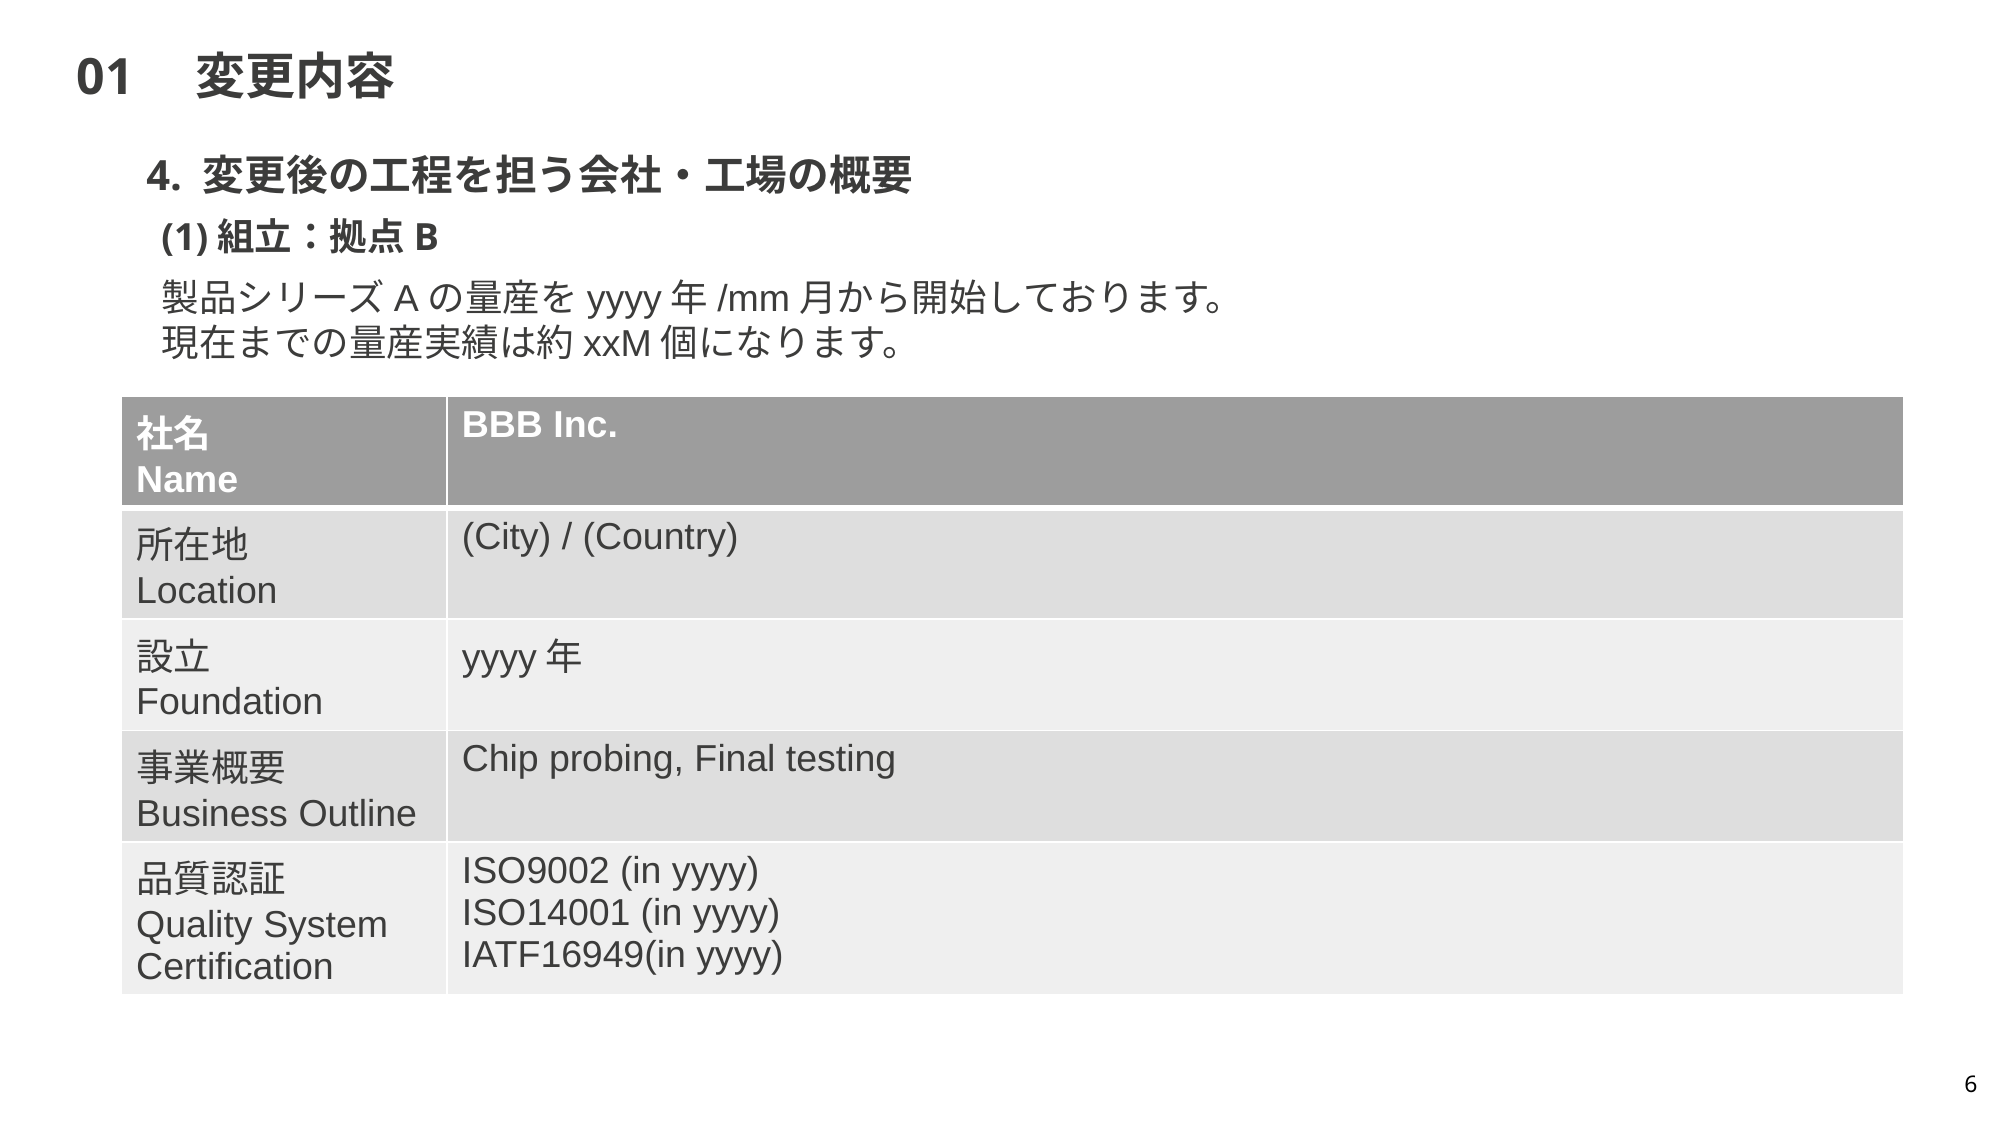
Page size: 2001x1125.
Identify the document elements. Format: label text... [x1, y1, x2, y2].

text_box (1)組立：拠点B [146, 205, 455, 266]
table_cell 事業概要 Business Outline [122, 731, 446, 841]
table_header BBB Inc. [448, 397, 1903, 505]
table_header 社名 Name [122, 397, 446, 505]
table_cell 設立 Foundation [122, 620, 446, 730]
table_cell 品質認証 Quality System Certification [122, 843, 446, 994]
table_cell Chip probing, Final testing [448, 731, 1903, 841]
table_cell (City) / (Country) [448, 511, 1903, 618]
text_box 製品シリーズAの量産をyyyy年/mm月から開始しております。 現在までの量産実績は約xxM個になります。 [146, 266, 1259, 371]
text_box 4. 変更後の工程を担う会社・工場の概要 [69, 142, 1546, 218]
table_cell ISO9002 (in yyyy) ISO14001 (in yyyy) IATF16949(in yyyy) [448, 843, 1903, 994]
table_cell 所在地 Location [122, 511, 446, 618]
table_cell yyyy年 [448, 620, 1903, 730]
title 01 変更内容 [0, 0, 1877, 123]
